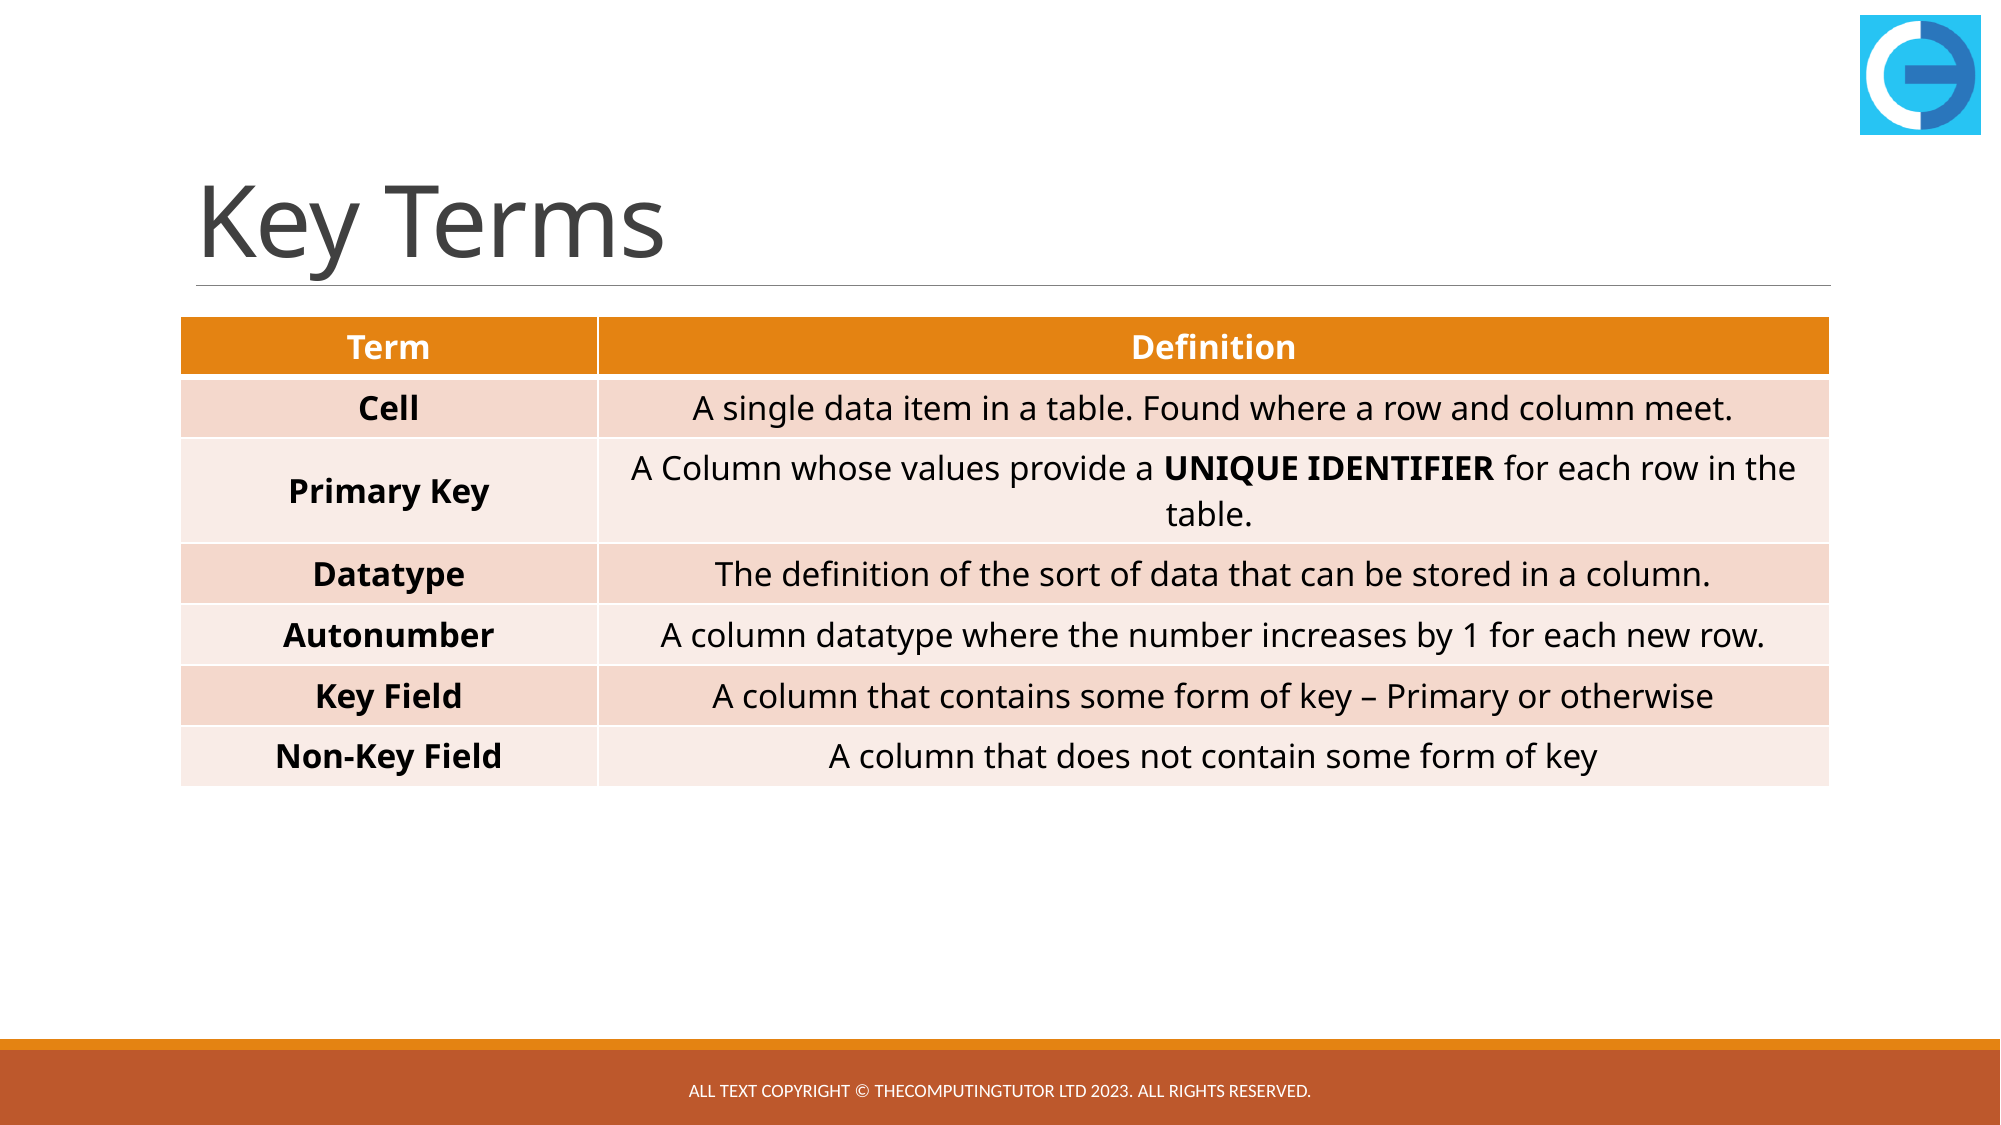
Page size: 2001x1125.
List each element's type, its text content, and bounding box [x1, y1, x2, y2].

table_cell A Column whose values provide a UNIQUE IDENTIFIER for each row in the table. [599, 439, 1829, 542]
table_cell Primary Key [181, 439, 597, 542]
table_cell A column that does not contain some form of key [599, 727, 1829, 786]
table_cell A column datatype where the number increases by 1 for each new row. [599, 605, 1829, 664]
picture [1860, 15, 1981, 135]
table_cell Key Field [181, 666, 597, 725]
title Key Terms [180, 47, 1830, 285]
table_cell A single data item in a table. Found where a row and column meet. [599, 380, 1829, 437]
table_cell Autonumber [181, 605, 597, 664]
table_cell The definition of the sort of data that can be stored in a column. [599, 544, 1829, 603]
table_cell Non-Key Field [181, 727, 597, 786]
table_cell Cell [181, 380, 597, 437]
table_header Term [181, 317, 597, 374]
table_cell A column that contains some form of key – Primary or otherwise [599, 666, 1829, 725]
table_cell Datatype [181, 544, 597, 603]
table_header Definition [599, 317, 1829, 374]
footer All text copyright © TheComputingTutor Ltd 2023. All rights Reserved. [604, 1059, 1396, 1120]
